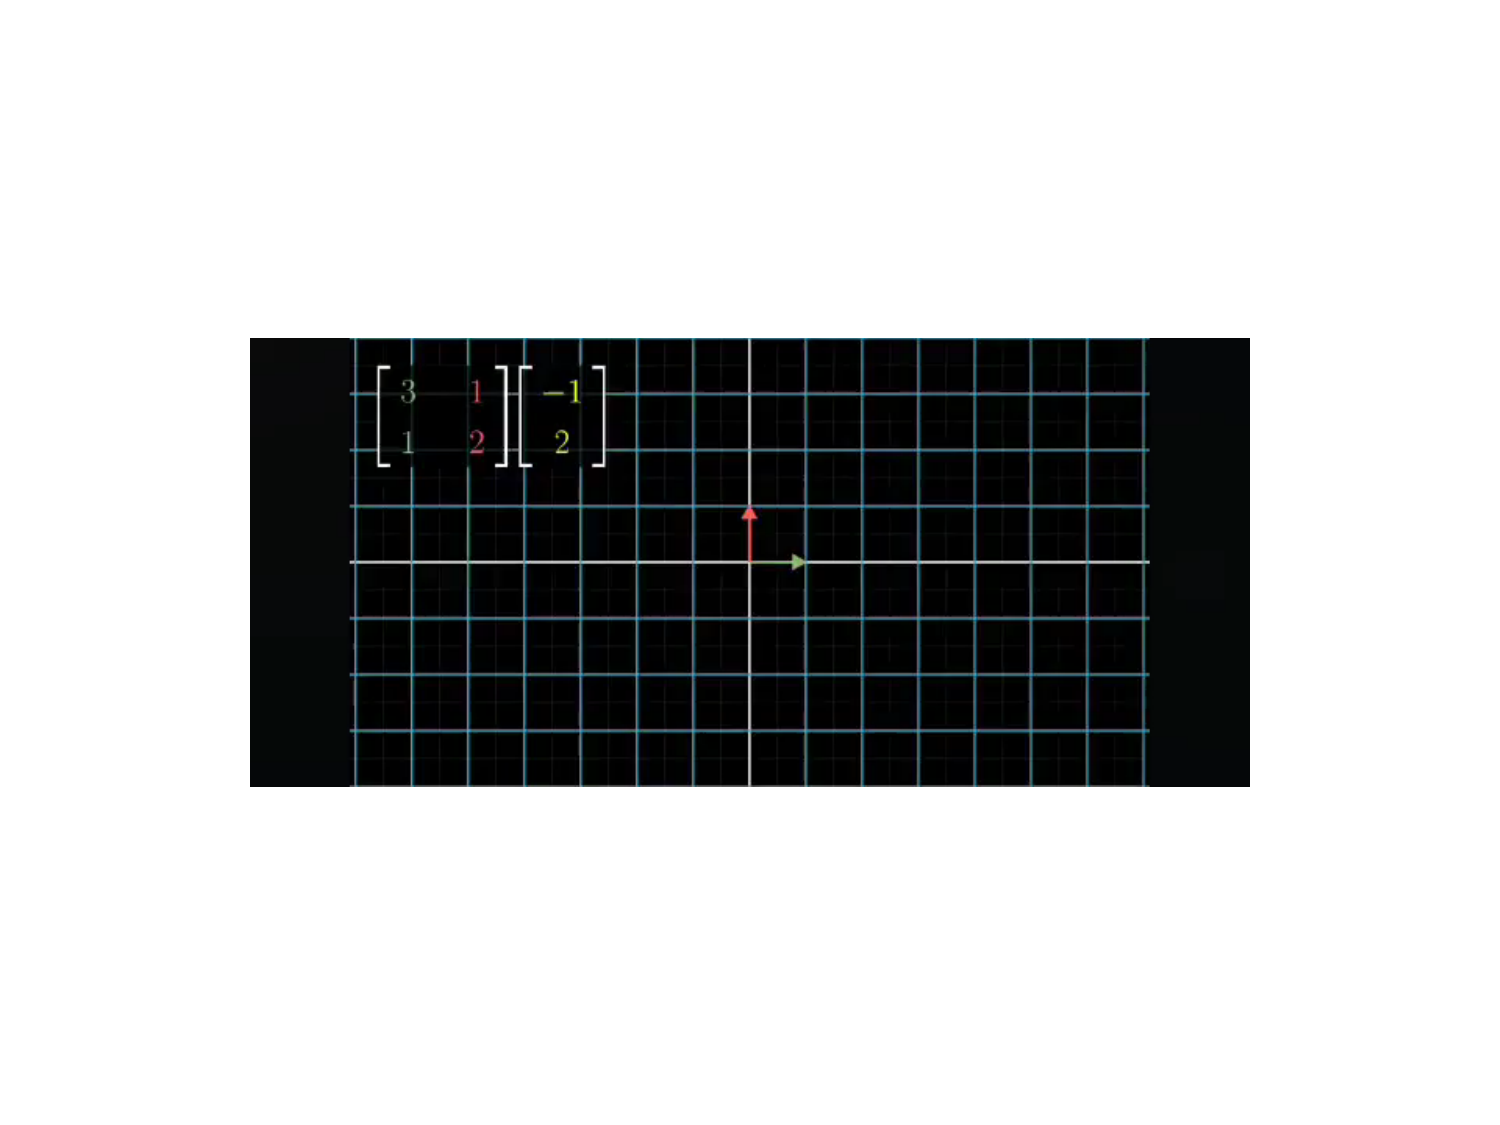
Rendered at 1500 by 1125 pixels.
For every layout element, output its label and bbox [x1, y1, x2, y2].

text_box [249, 337, 1250, 788]
